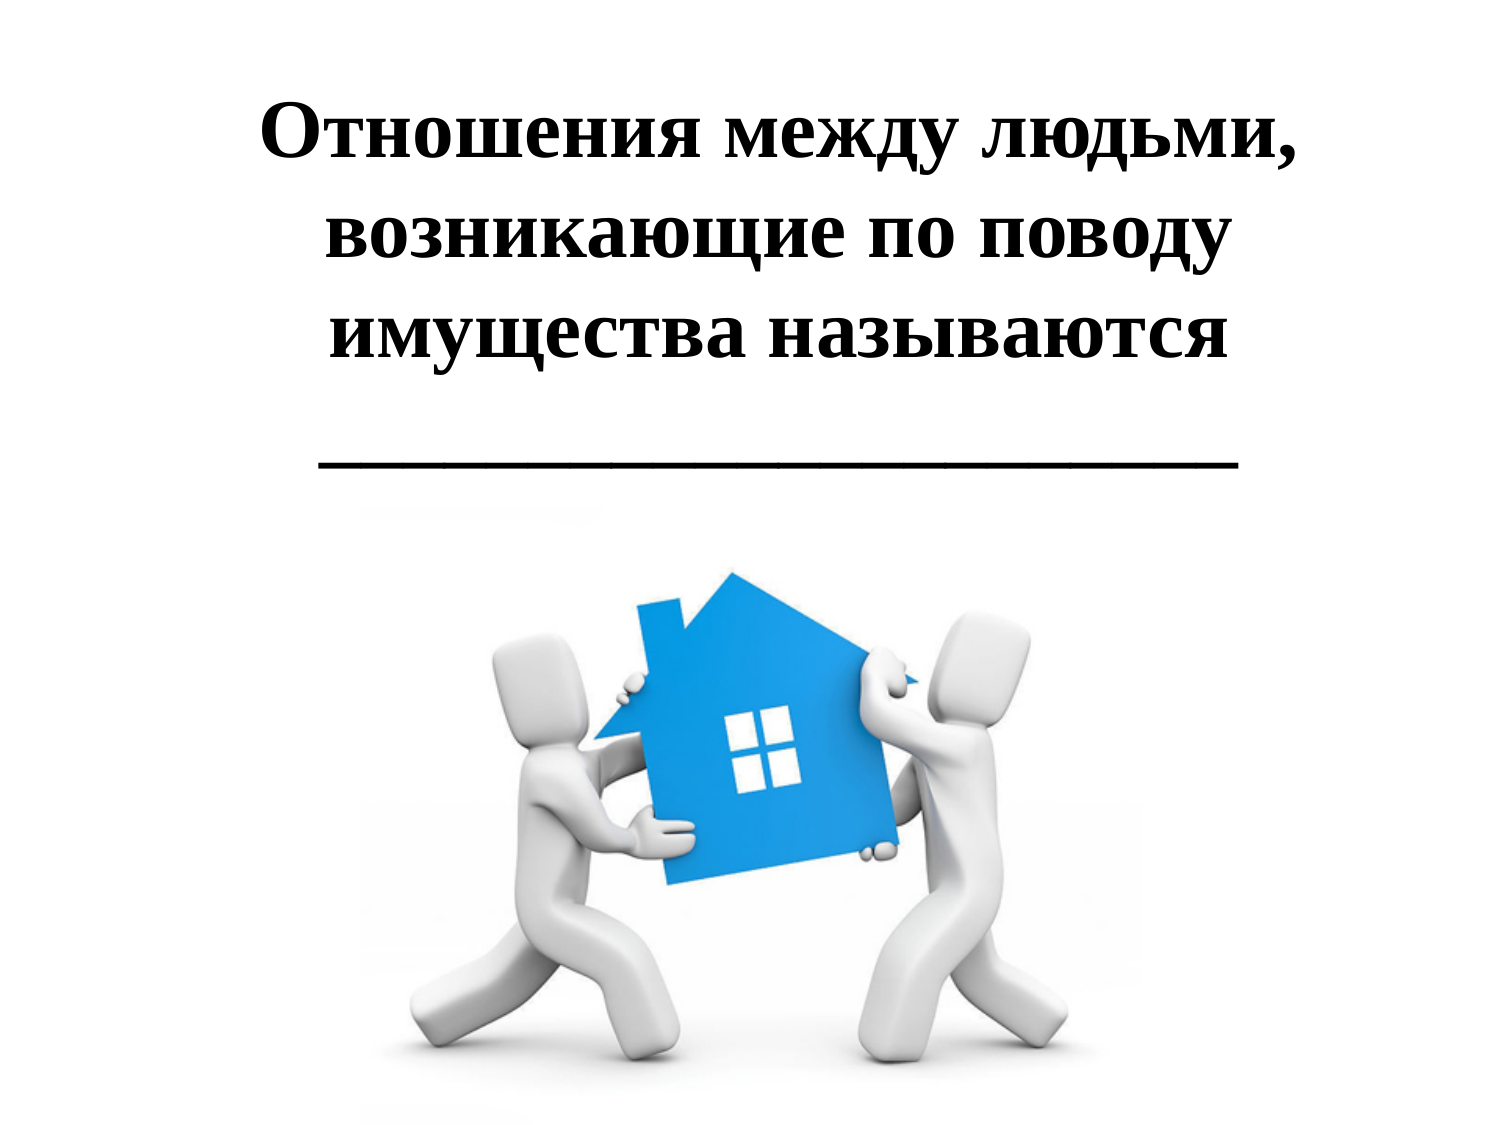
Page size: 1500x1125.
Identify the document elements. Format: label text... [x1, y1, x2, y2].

picture [359, 505, 1142, 1125]
list Отношения между людьми, возникающие по поводу имущества называются ______________________ [75, 66, 1426, 809]
